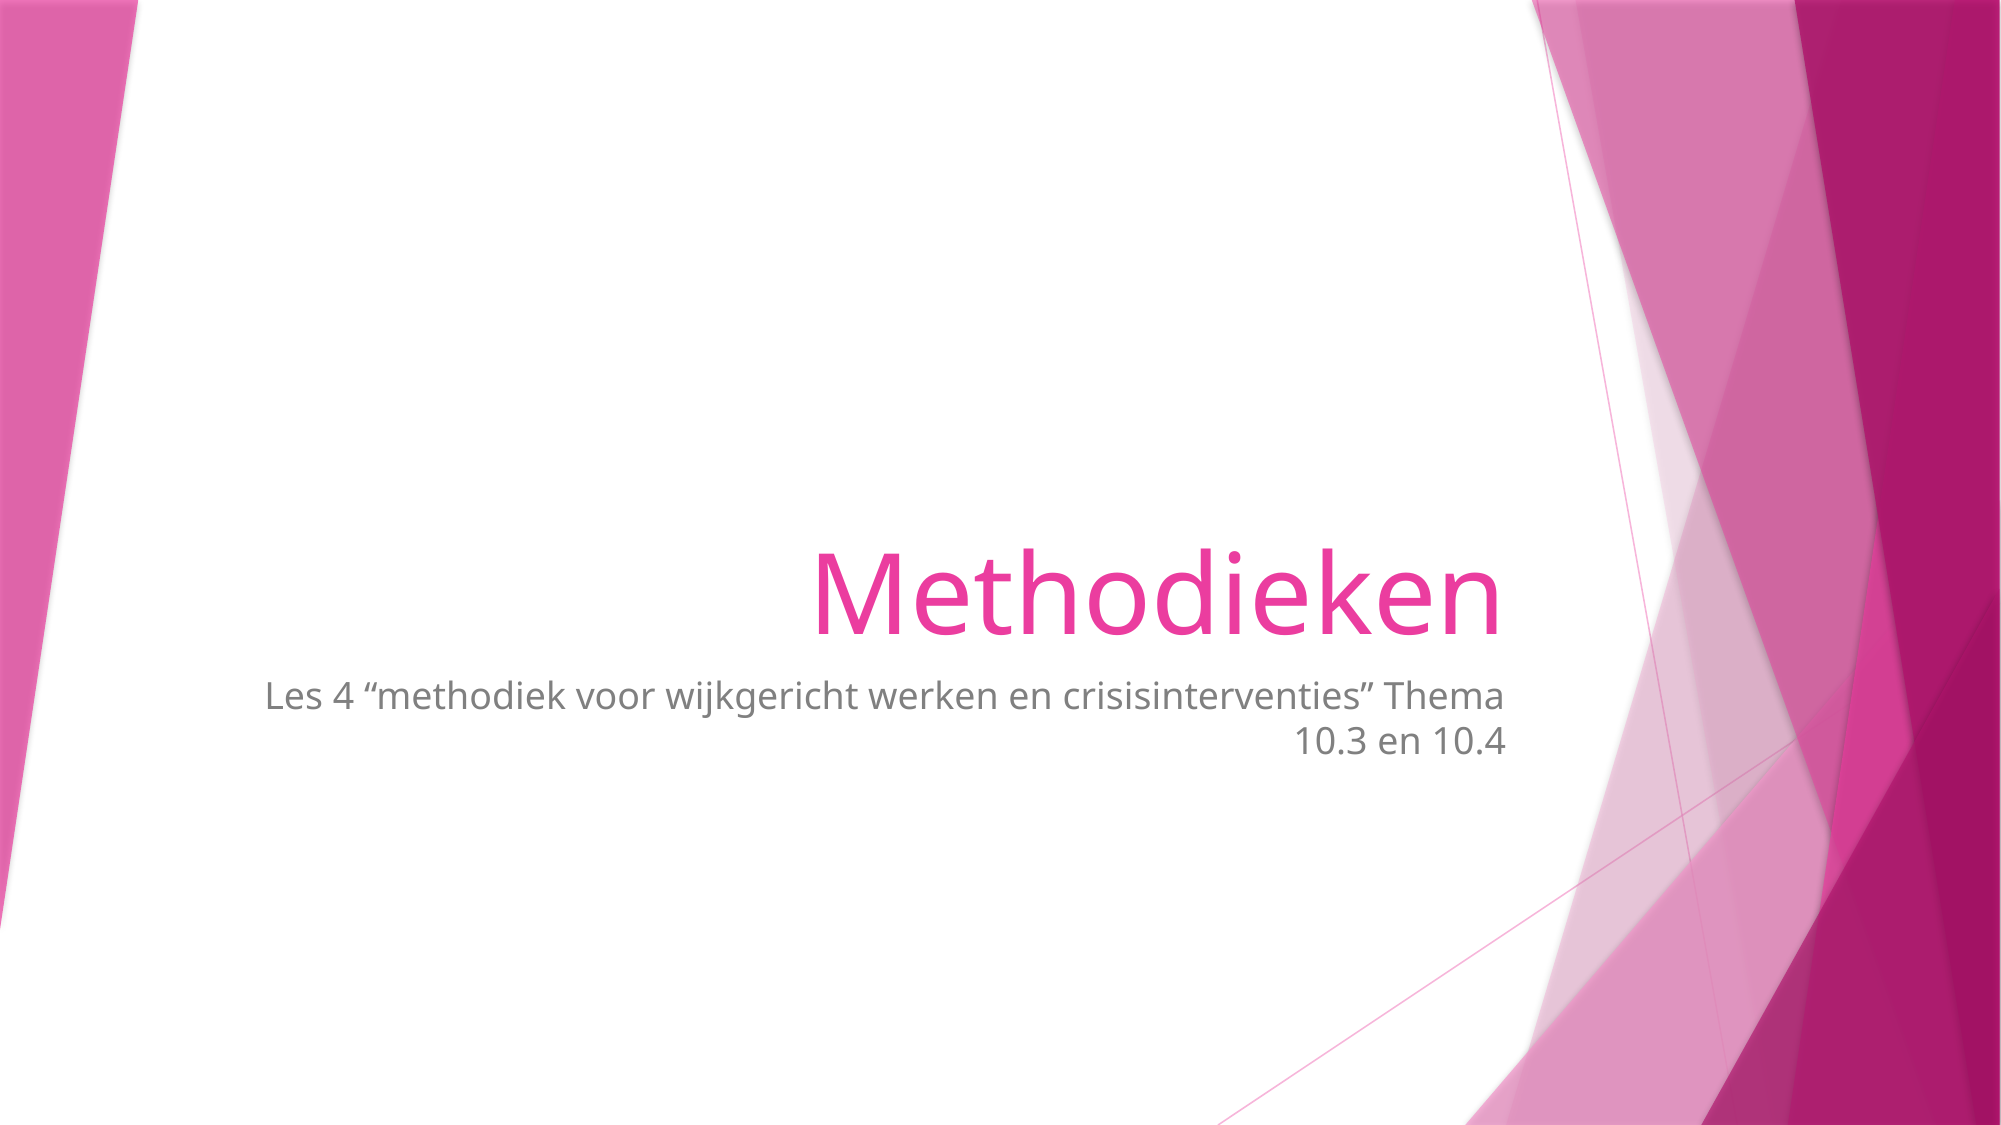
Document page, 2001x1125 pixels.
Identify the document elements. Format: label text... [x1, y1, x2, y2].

subtitle Les 4 “methodiek voor wijkgericht werken en crisisinterventies” Thema 10.3 en 10.4 [247, 664, 1522, 845]
title Methodieken [247, 394, 1522, 664]
